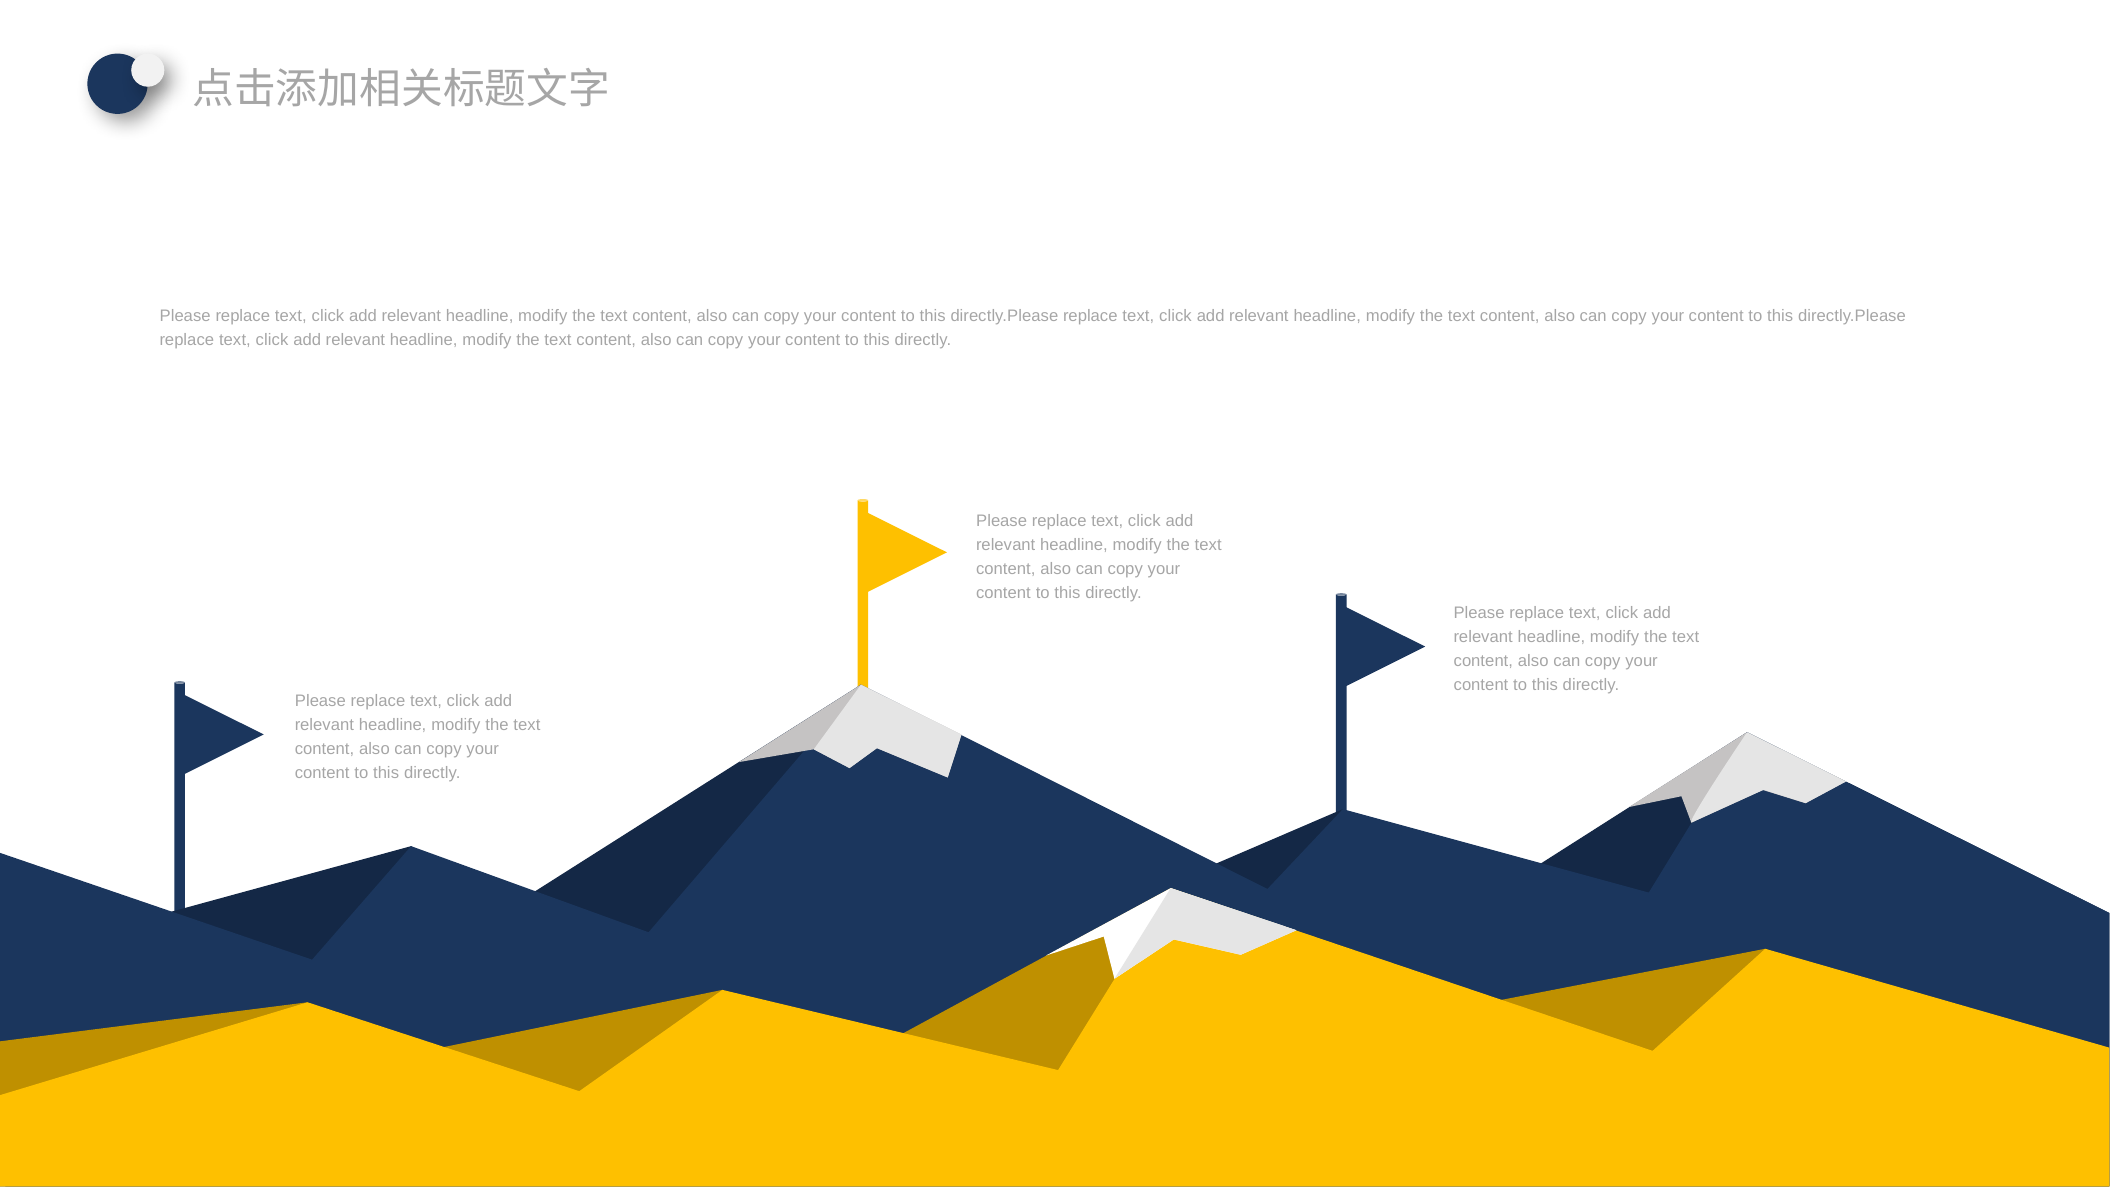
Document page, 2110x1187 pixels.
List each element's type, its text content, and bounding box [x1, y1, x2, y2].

text_box 点击添加相关标题文字 [176, 53, 680, 114]
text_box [857, 498, 947, 684]
text_box [86, 52, 142, 115]
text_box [1335, 593, 1426, 684]
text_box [0, 888, 2110, 1187]
text_box [130, 52, 166, 88]
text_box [0, 684, 2110, 888]
text_box Please replace text, click add relevant headline, modify the text content, also can copy your content to this directly.Please replace text, click add relevant headline, modify the text content, also can copy your content to this directly.Please replace text, click add relevant headline, modify the text content, also can copy your content to this directly. [159, 300, 1950, 349]
text_box Please replace text, click add relevant headline, modify the text content, also can copy your content to this directly. [976, 506, 1228, 602]
text_box Please replace text, click add relevant headline, modify the text content, also can copy your content to this directly. [1453, 598, 1706, 684]
